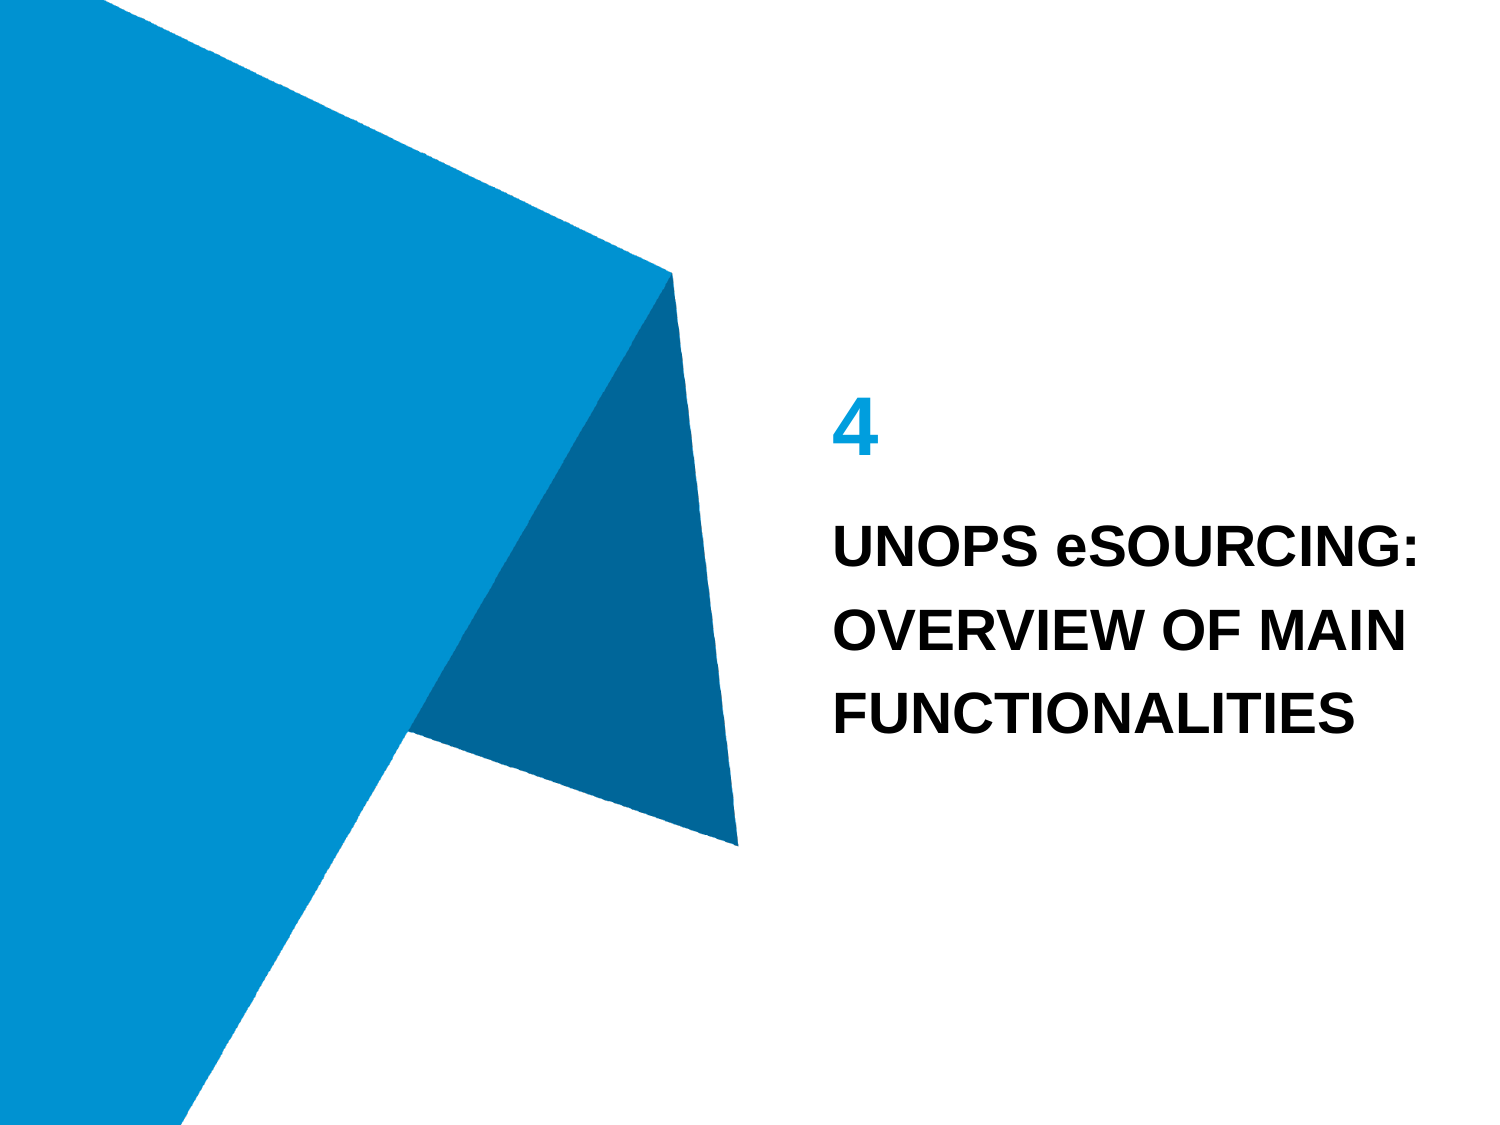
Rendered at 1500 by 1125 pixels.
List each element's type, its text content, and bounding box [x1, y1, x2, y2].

list 4 [832, 282, 1382, 472]
picture [107, 0, 1500, 1125]
title UNOPS eSOURCING: OVERVIEW OF MAIN FUNCTIONALITIES [832, 493, 1430, 851]
